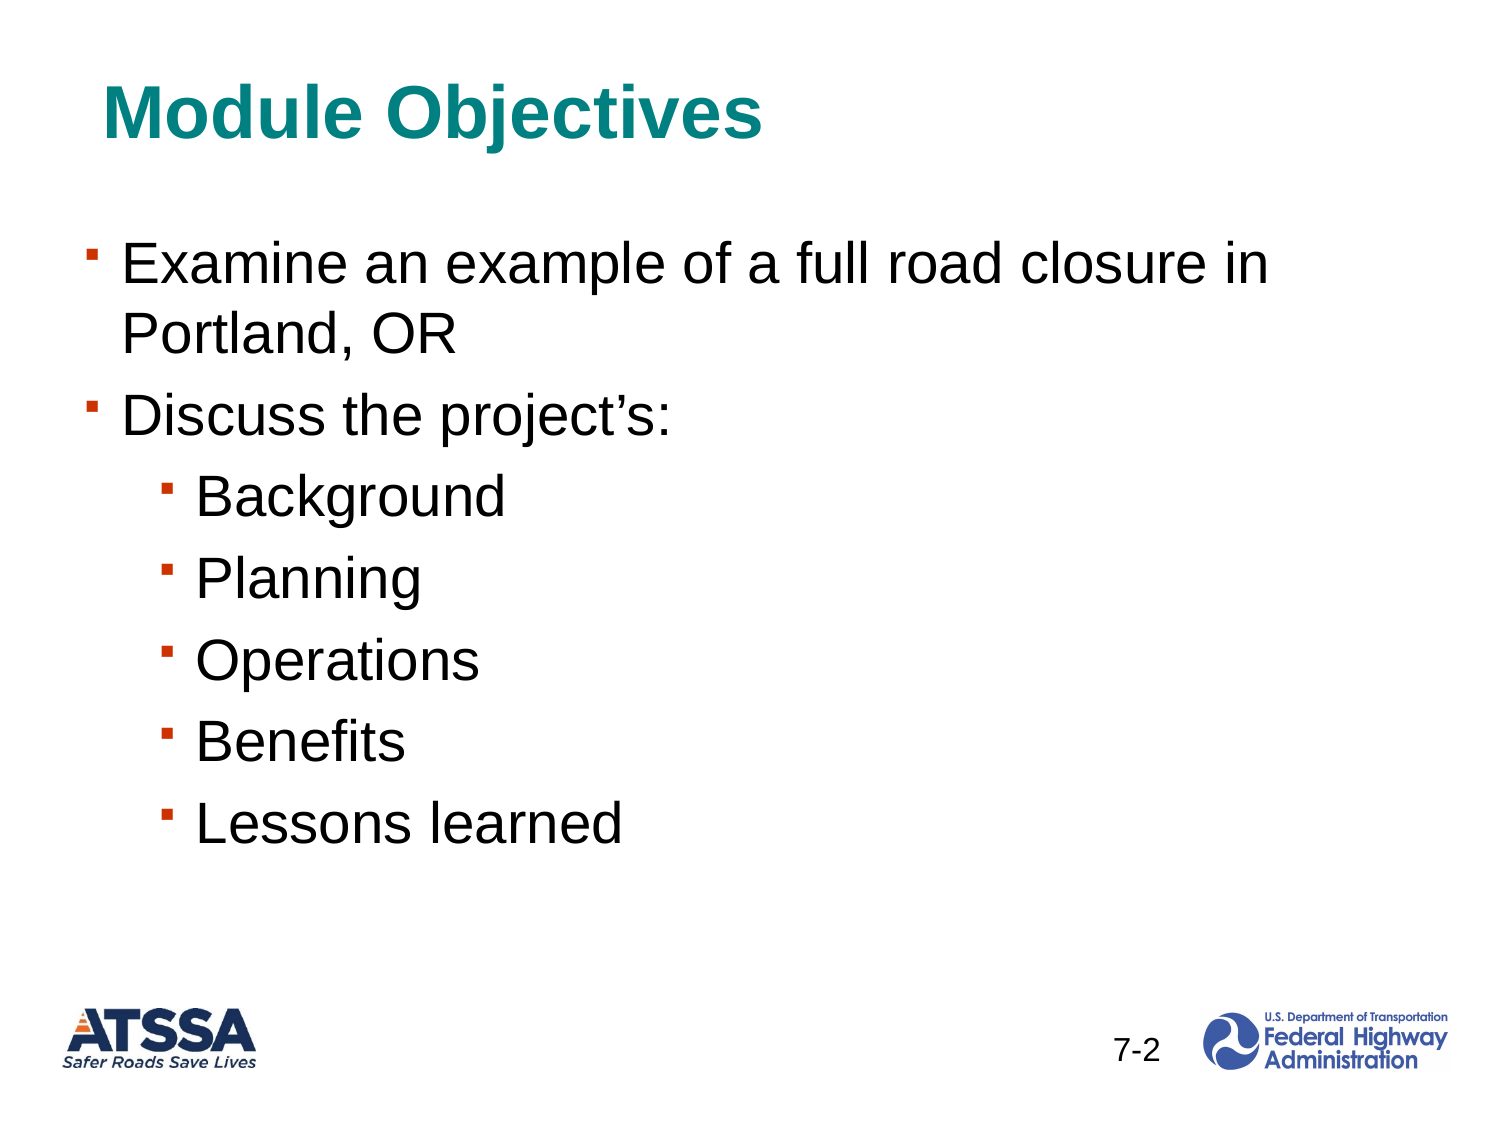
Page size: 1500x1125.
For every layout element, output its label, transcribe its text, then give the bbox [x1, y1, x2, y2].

picture [62, 1008, 256, 1068]
list Examine an example of a full road closure in Portland, OR Discuss the project’s: Background Planning Operations Benefits Lessons learned [68, 217, 1432, 931]
picture [1200, 1008, 1450, 1072]
title Module Objectives [87, 0, 1500, 218]
